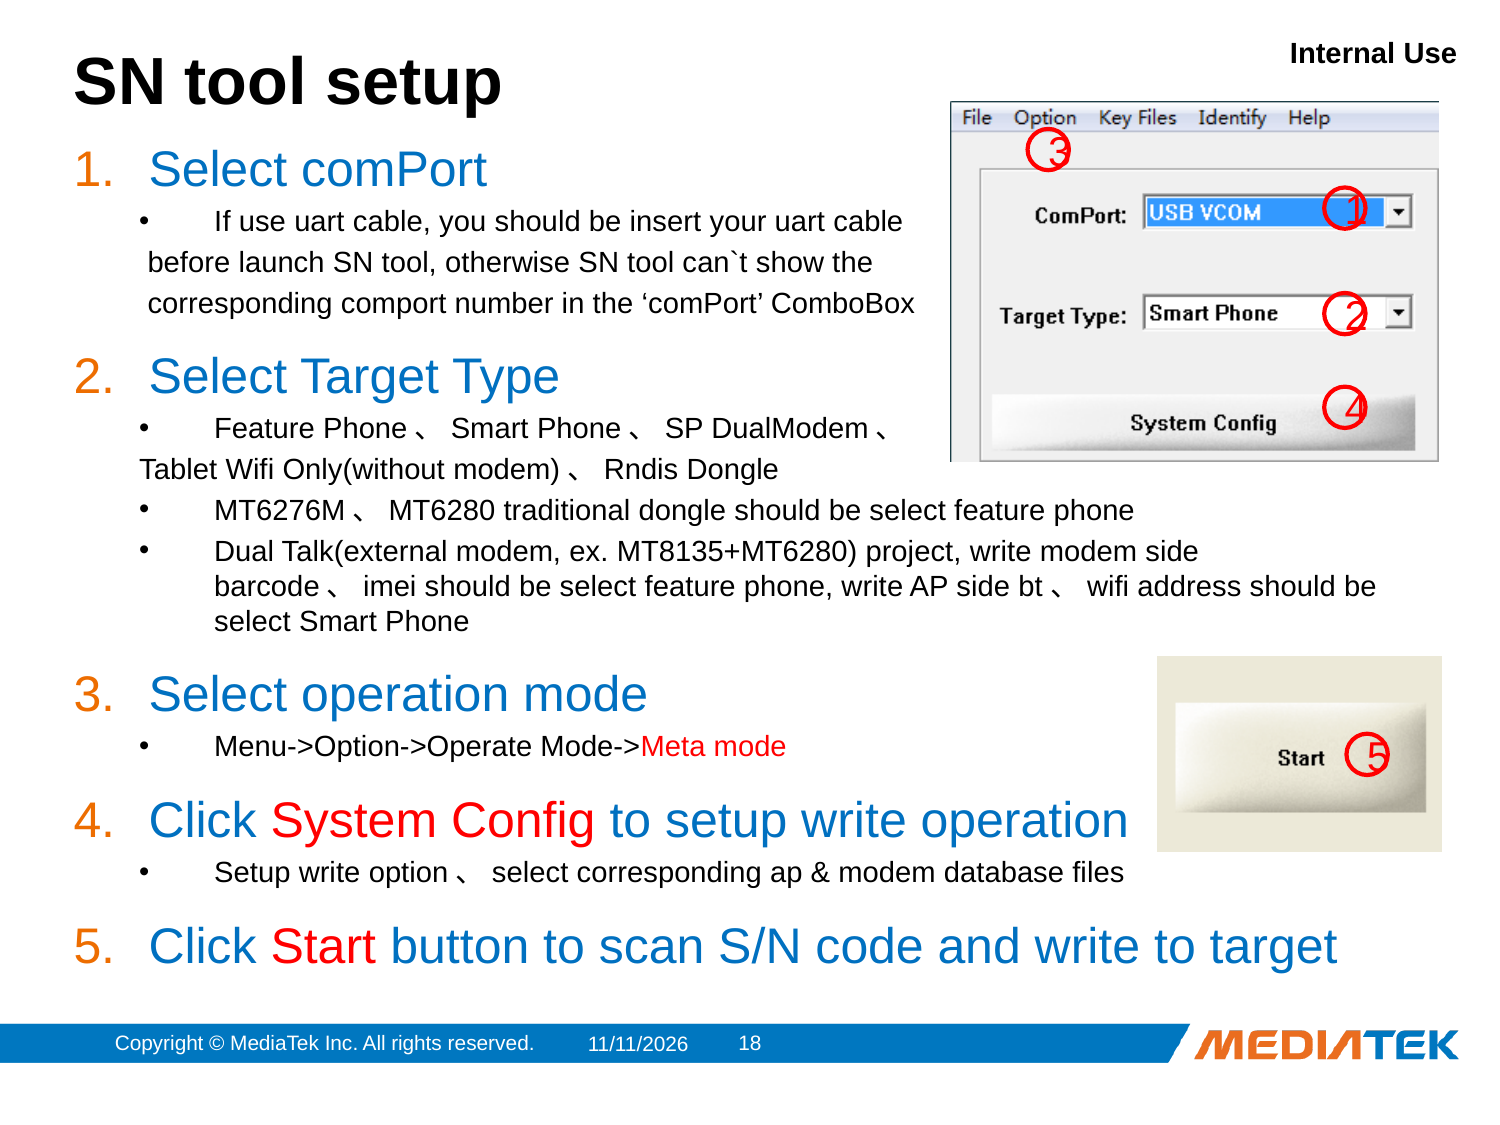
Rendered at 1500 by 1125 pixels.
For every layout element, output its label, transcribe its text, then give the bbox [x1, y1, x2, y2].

picture [0, 1023, 99, 1063]
picture [1156, 656, 1442, 852]
picture [789, 1023, 1459, 1063]
title SN tool setup [58, 23, 1381, 128]
footer Copyright © MediaTek Inc. All rights reserved. [99, 1022, 573, 1090]
slide_number 17 [711, 1022, 789, 1090]
picture [950, 101, 1439, 462]
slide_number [573, 1022, 711, 1090]
list Select comPort If use uart cable, you should be insert your uart cable before launch SN tool, otherwise SN tool can`t show the corresponding comport number in the ‘comPort’ ComboBox Select Target Type Feature Phone、Smart Phone、SP DualModem、 Tablet Wifi Only(without modem)、Rndis Dongle MT6276M、MT6280 traditional dongle should be select feature phone Dual Talk(external modem, ex. MT8135+MT6280) project, write modem side barcode、imei should be select feature phone, write AP side bt、wifi address should be select Smart Phone Select operation mode Menu->Option->Operate Mode->Meta mode Click System Config to setup write operation Setup write option、select corresponding ap & modem database files Click Start button to scan S/N code and write to target [58, 128, 1425, 998]
